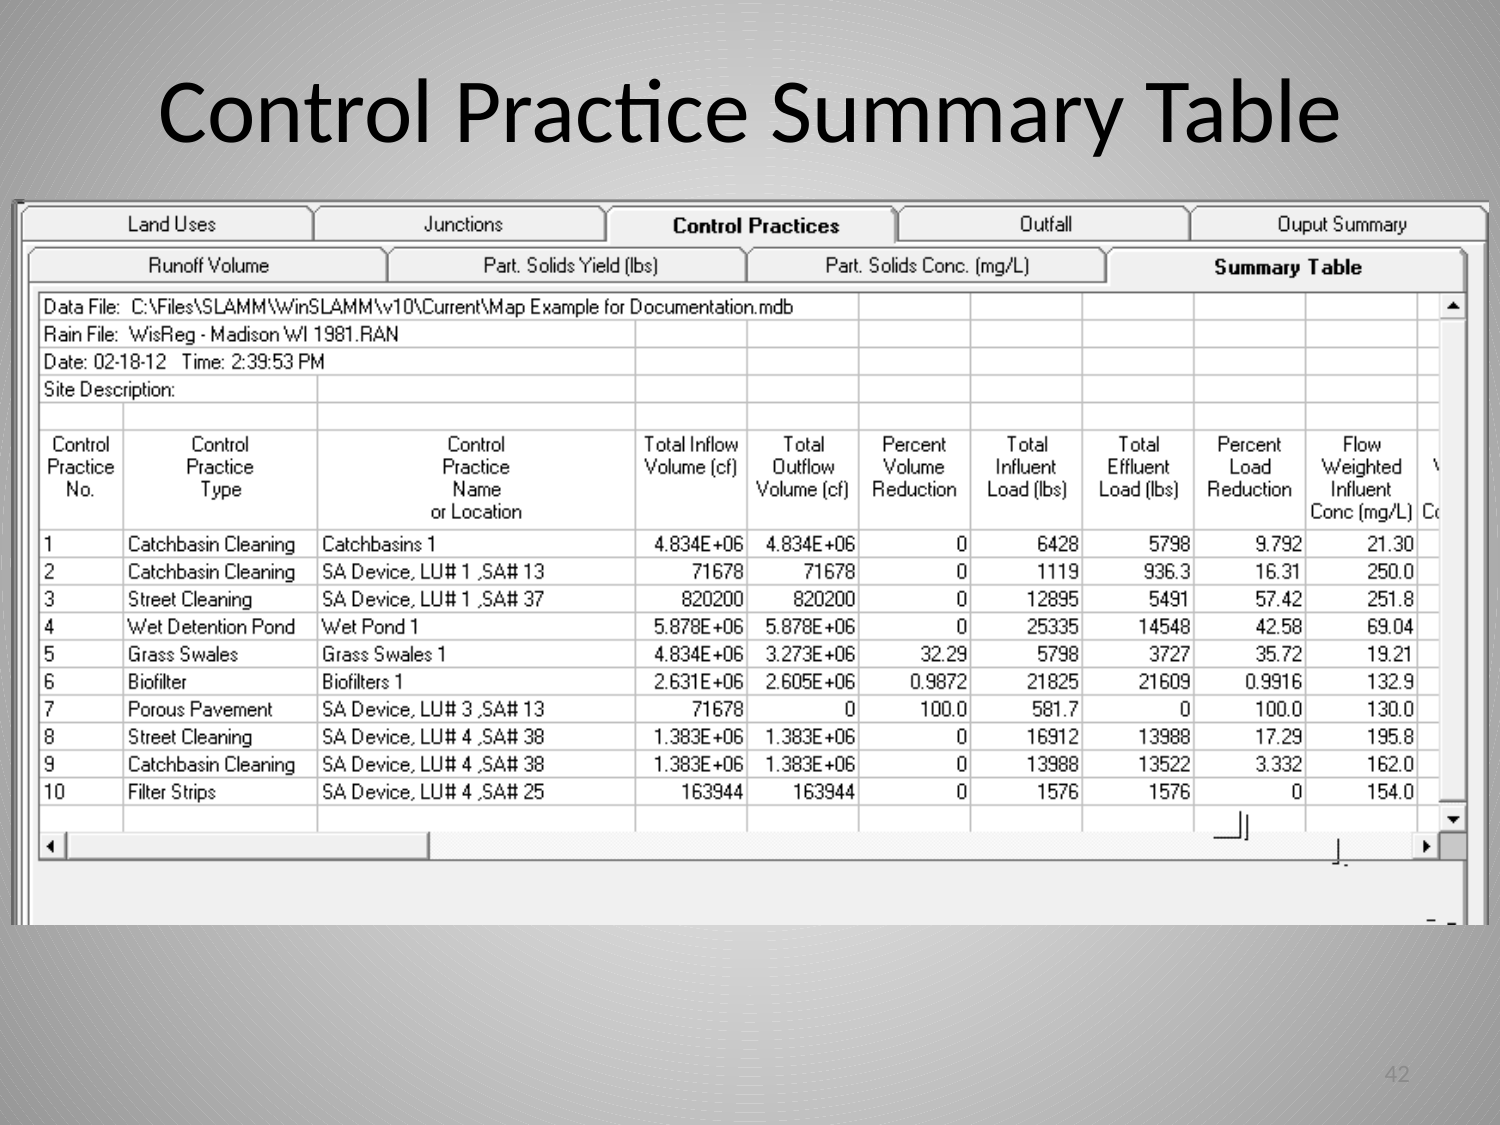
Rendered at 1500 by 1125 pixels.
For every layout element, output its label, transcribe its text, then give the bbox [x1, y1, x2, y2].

title Control Practice Summary Table [113, 12, 1389, 198]
slide_number 42 [1074, 1042, 1425, 1103]
picture [10, 199, 1490, 926]
